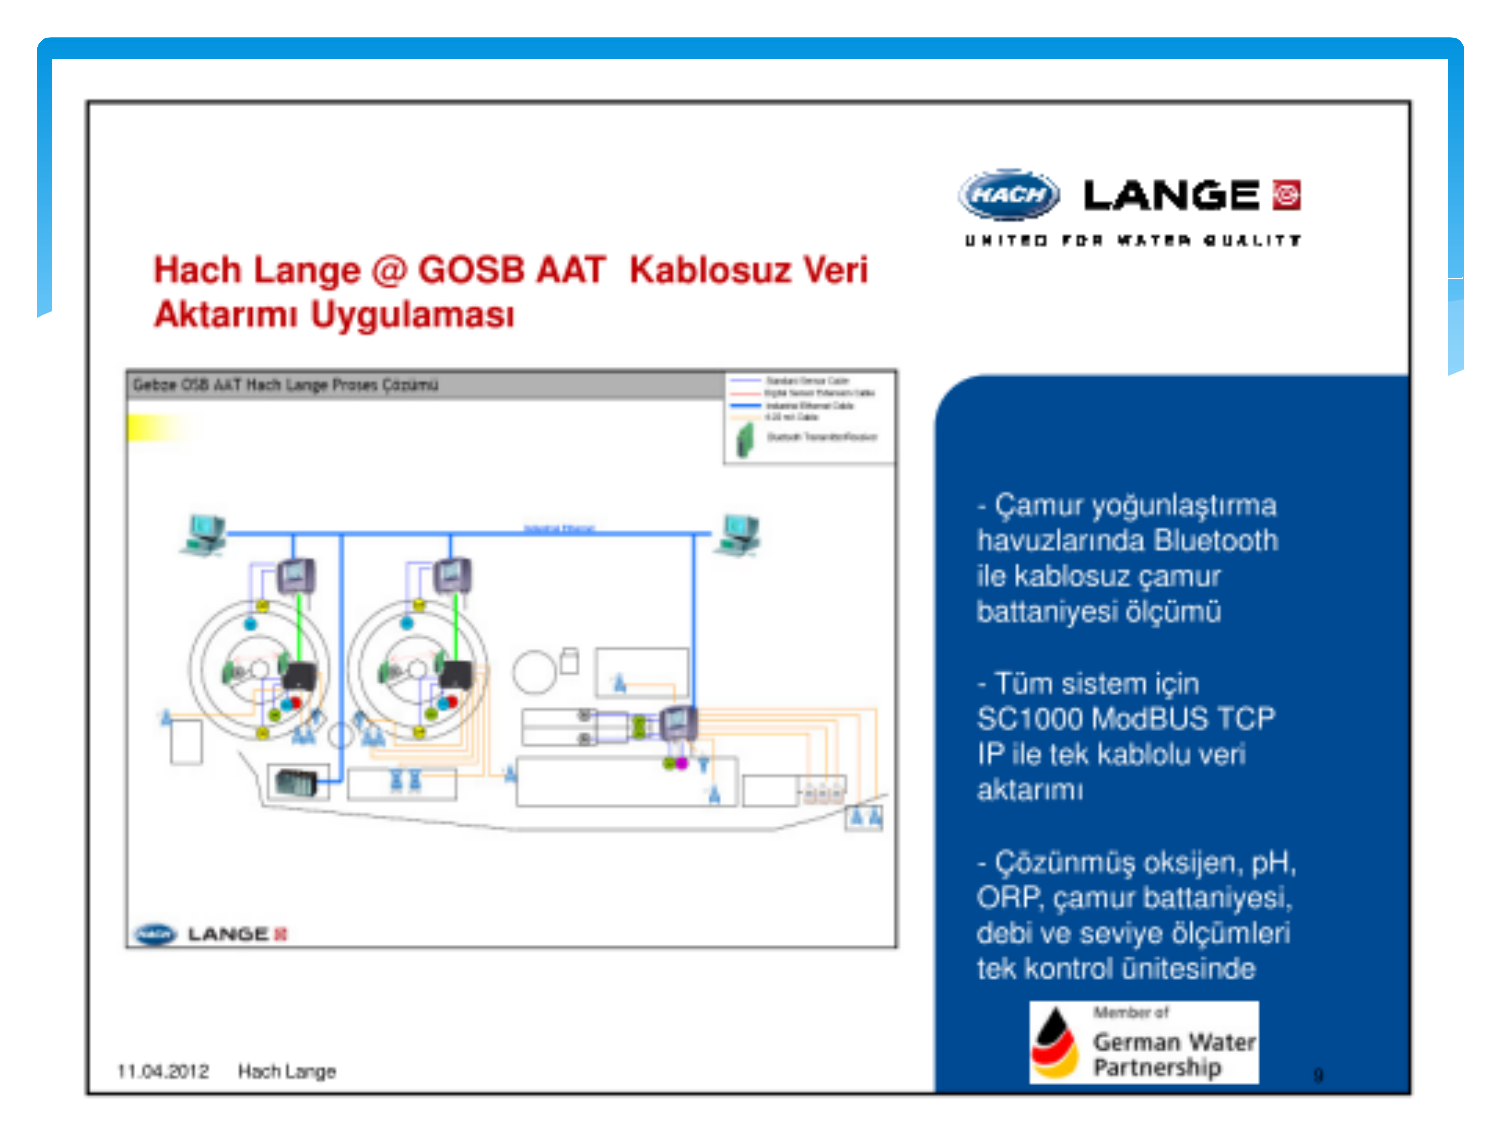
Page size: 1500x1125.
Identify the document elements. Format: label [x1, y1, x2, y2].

list [51, 59, 1449, 1125]
